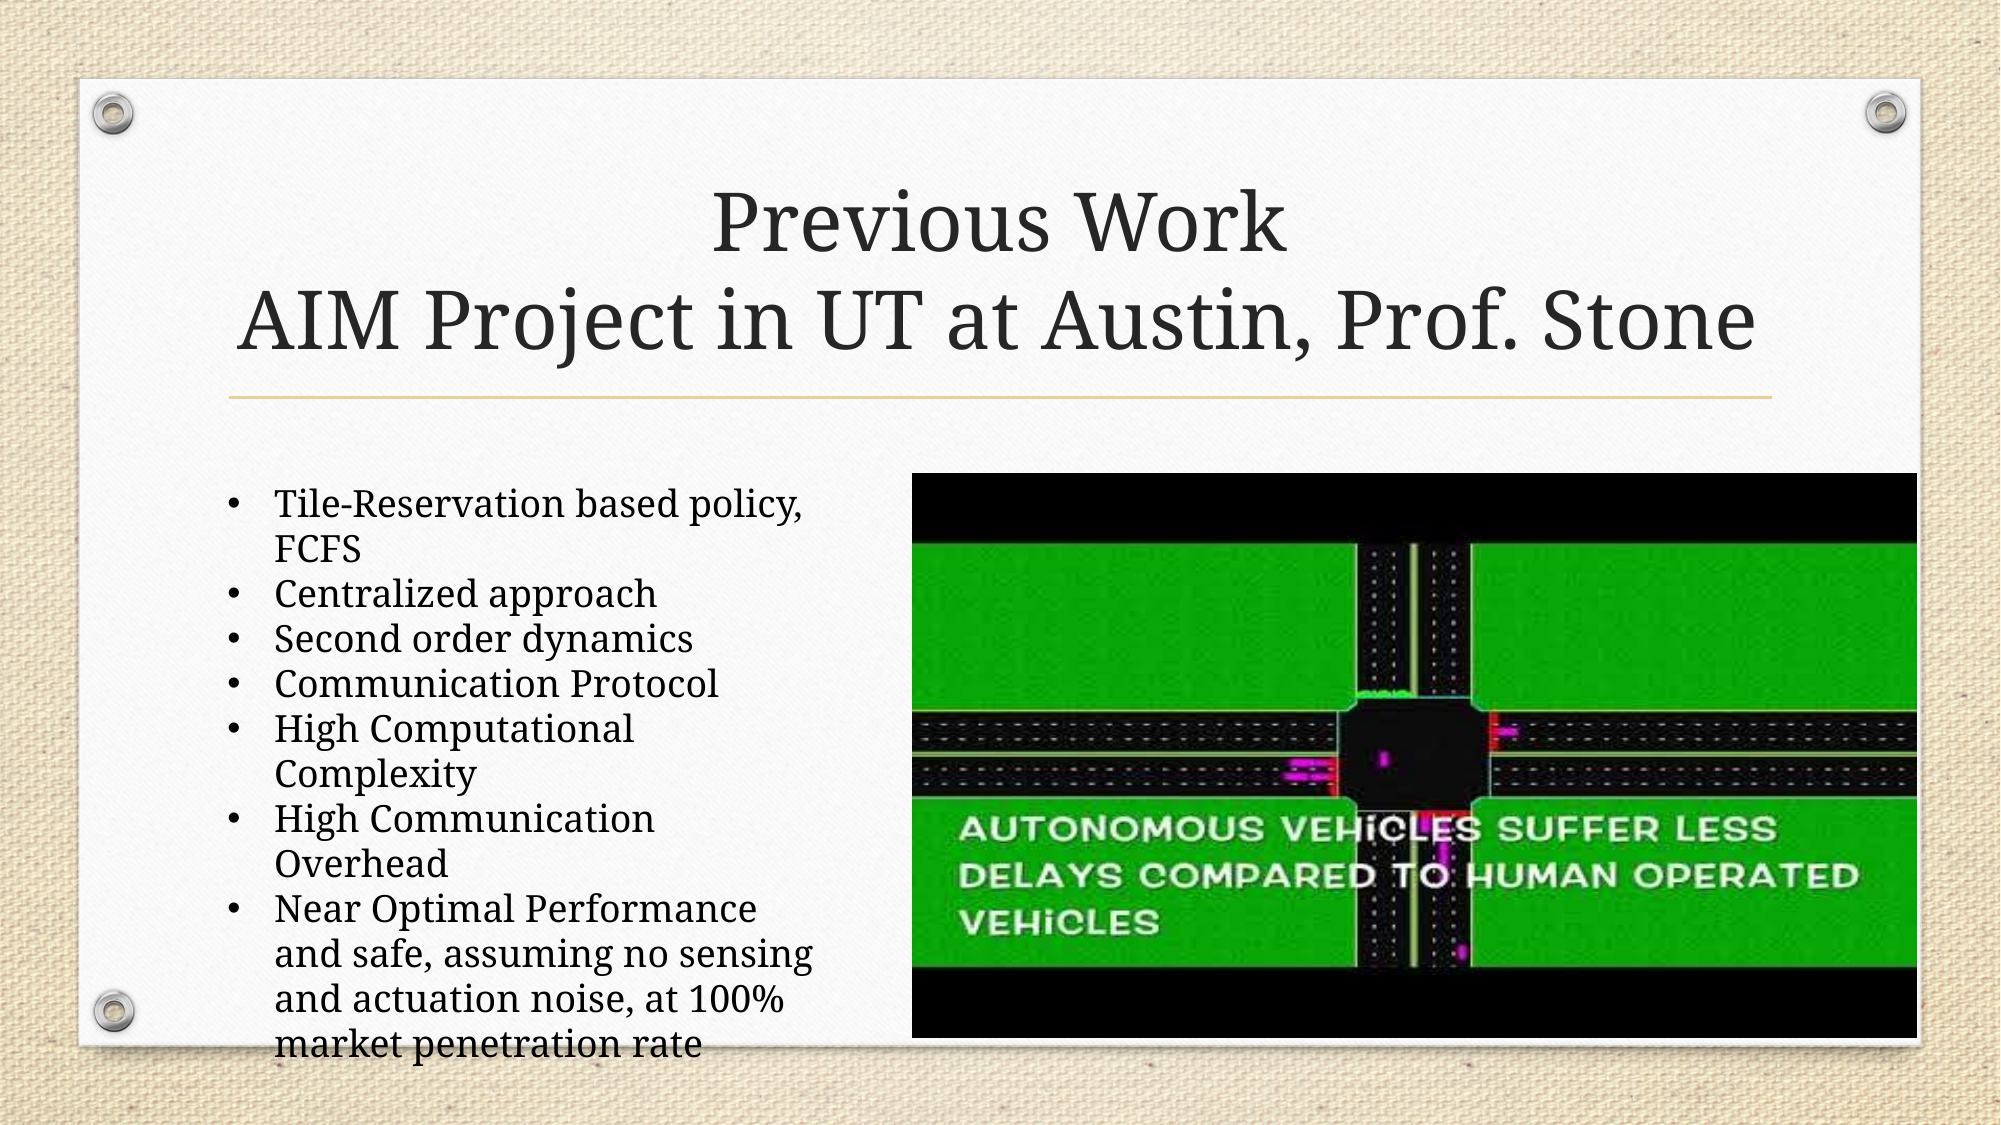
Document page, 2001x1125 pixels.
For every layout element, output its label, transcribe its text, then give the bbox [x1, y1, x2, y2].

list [911, 472, 1918, 1039]
title Previous Work AIM Project in UT at Austin, Prof. Stone [212, 161, 1788, 375]
text_box Tile-Reservation based policy, FCFS Centralized approach Second order dynamics Communication Protocol High Computational Complexity High Communication Overhead Near Optimal Performance and safe, assuming no sensing and actuation noise, at 100% market penetration rate [212, 472, 836, 1073]
picture [0, 0, 2001, 1125]
